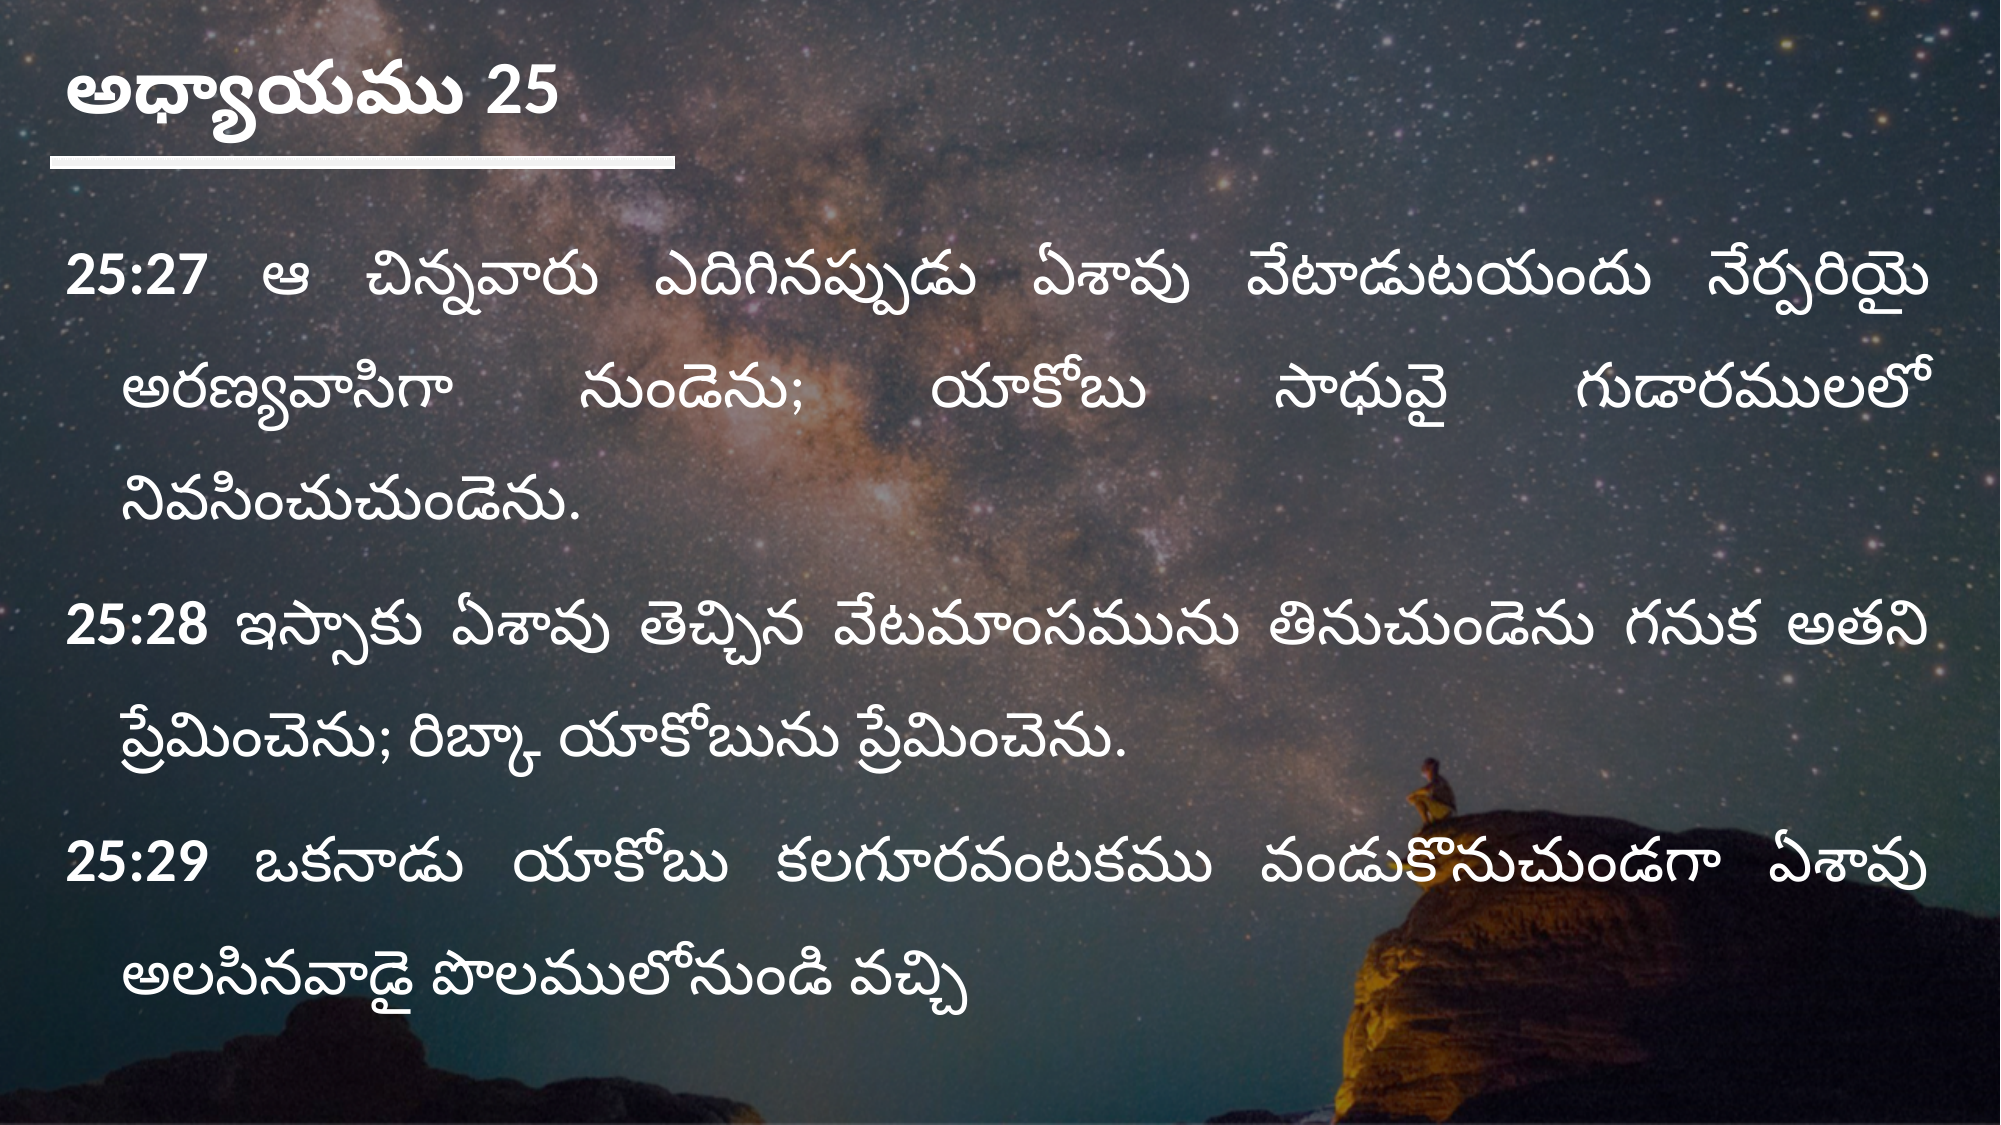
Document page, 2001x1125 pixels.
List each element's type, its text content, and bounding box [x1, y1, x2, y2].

picture [0, 0, 2000, 1125]
list 25:27 ఆ చిన్నవారు ఎదిగినప్పుడు ఏశావు వేటాడుటయందు నేర్పరియై అరణ్యవాసిగా నుండెను; యాకోబు సాధువై గుడారములలో నివసించుచుండెను. 25:28 ఇస్సాకు ఏశావు తెచ్చిన వేటమాంసమును తినుచుండెను గనుక అతని ప్రేమించెను; రిబ్కా యాకోబును ప్రేమించెను. 25:29 ఒకనాడు యాకోబు కలగూరవంటకము వండుకొనుచుండగా ఏశావు అలసినవాడై పొలములోనుండి వచ్చి [50, 187, 1946, 1063]
title అధ్యాయము 25 [50, 0, 1925, 167]
